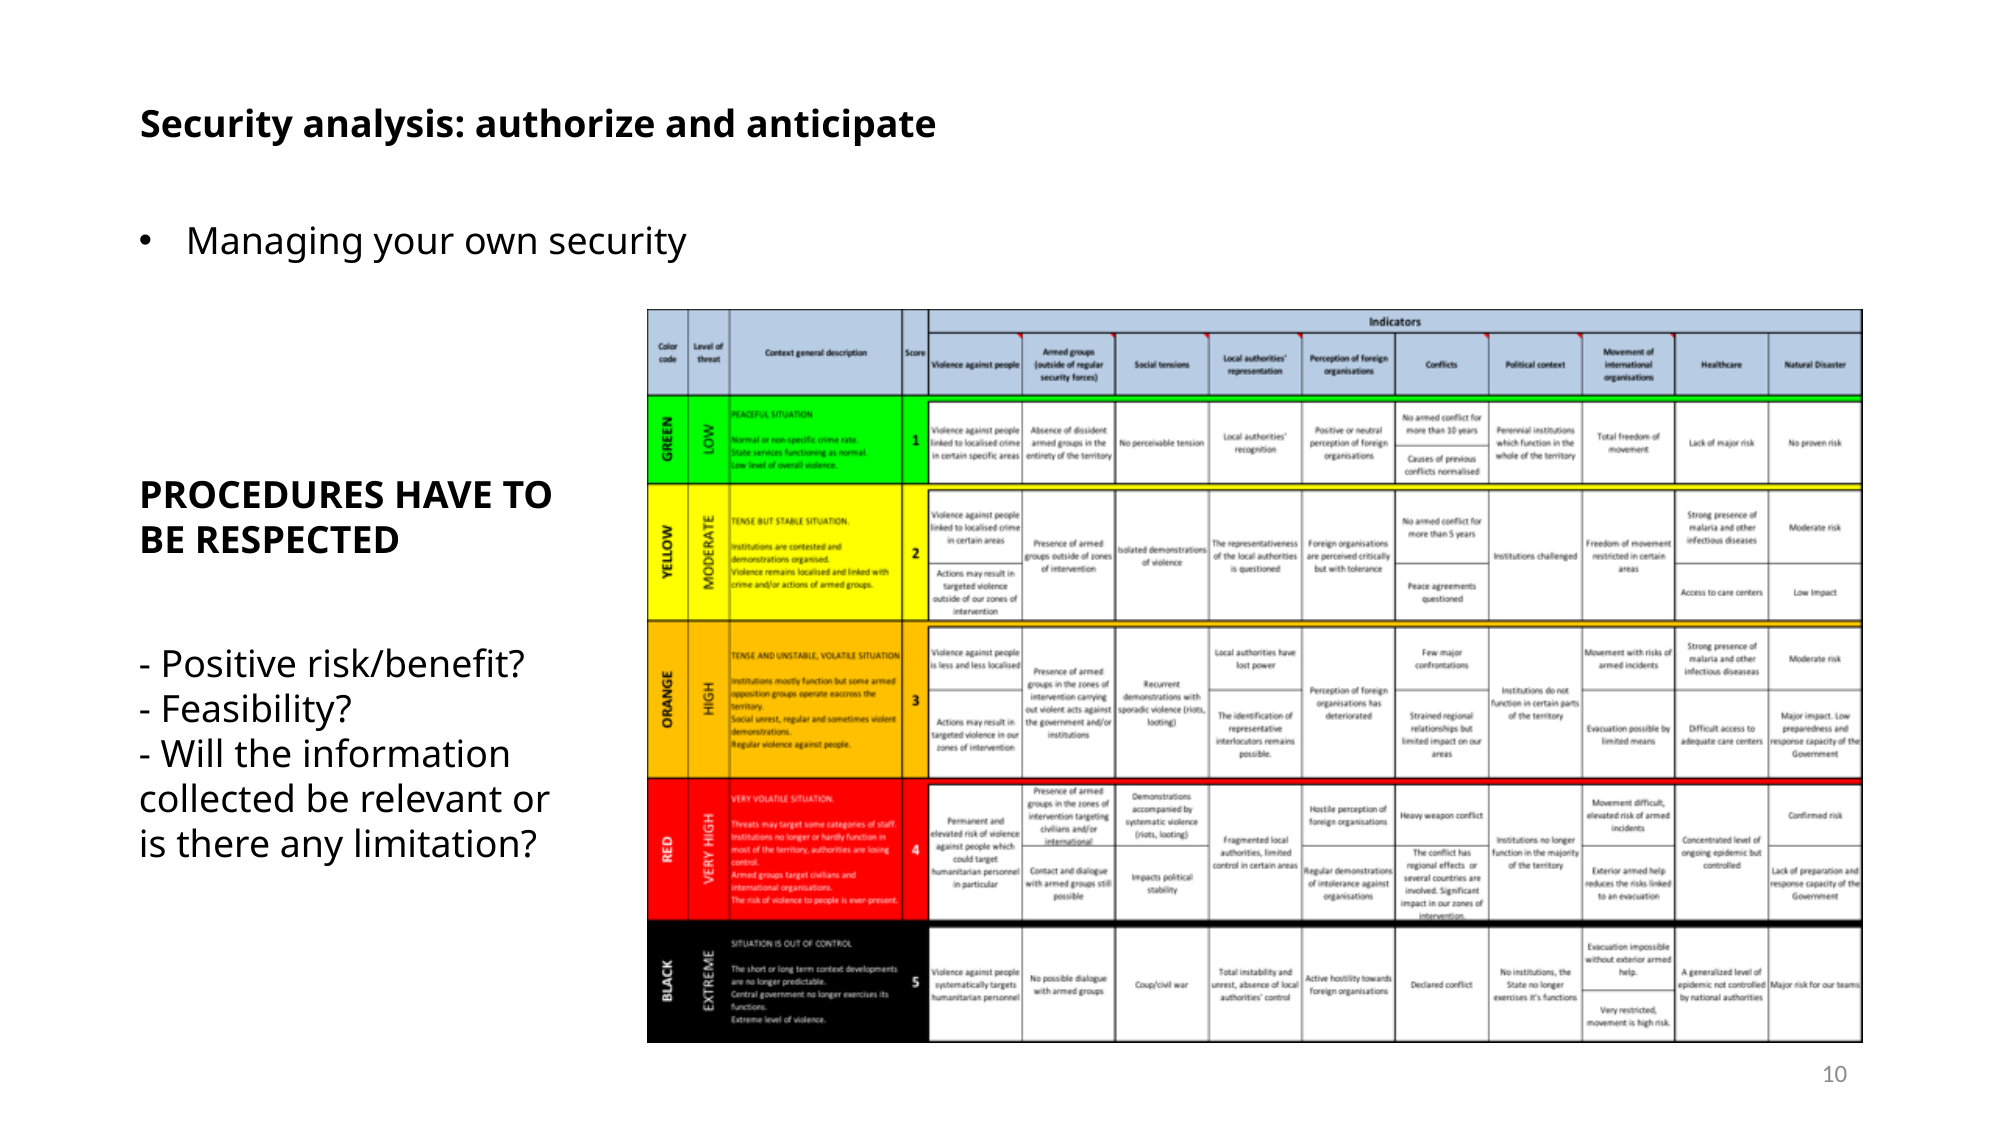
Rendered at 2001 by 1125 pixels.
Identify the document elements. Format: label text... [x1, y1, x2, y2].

text_box Security analysis: authorize and anticipate [125, 92, 953, 153]
picture [647, 309, 1863, 1043]
text_box - Positive risk/benefit? - Feasibility? - Will the information collected be relevant or is there any limitation? [124, 632, 597, 873]
text_box Managing your own security [124, 209, 783, 270]
slide_number 10 [1412, 1043, 1863, 1103]
text_box PROCEDURES HAVE TO BE RESPECTED [124, 463, 616, 569]
